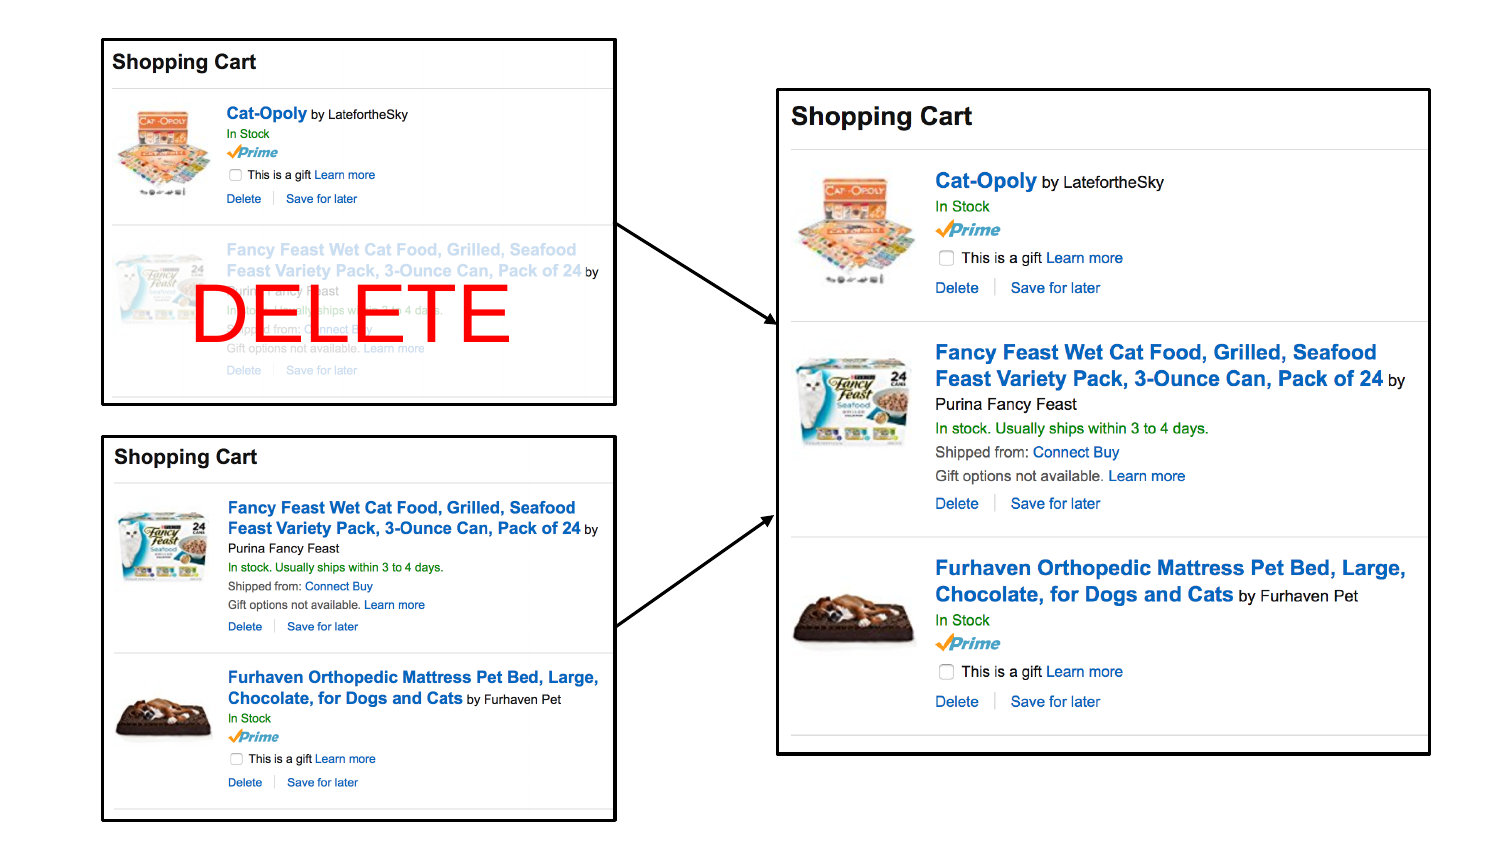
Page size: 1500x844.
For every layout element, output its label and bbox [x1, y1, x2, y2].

picture [103, 437, 614, 819]
picture [103, 40, 614, 404]
picture [778, 90, 1428, 753]
text_box [619, 514, 775, 629]
text_box [613, 221, 778, 326]
